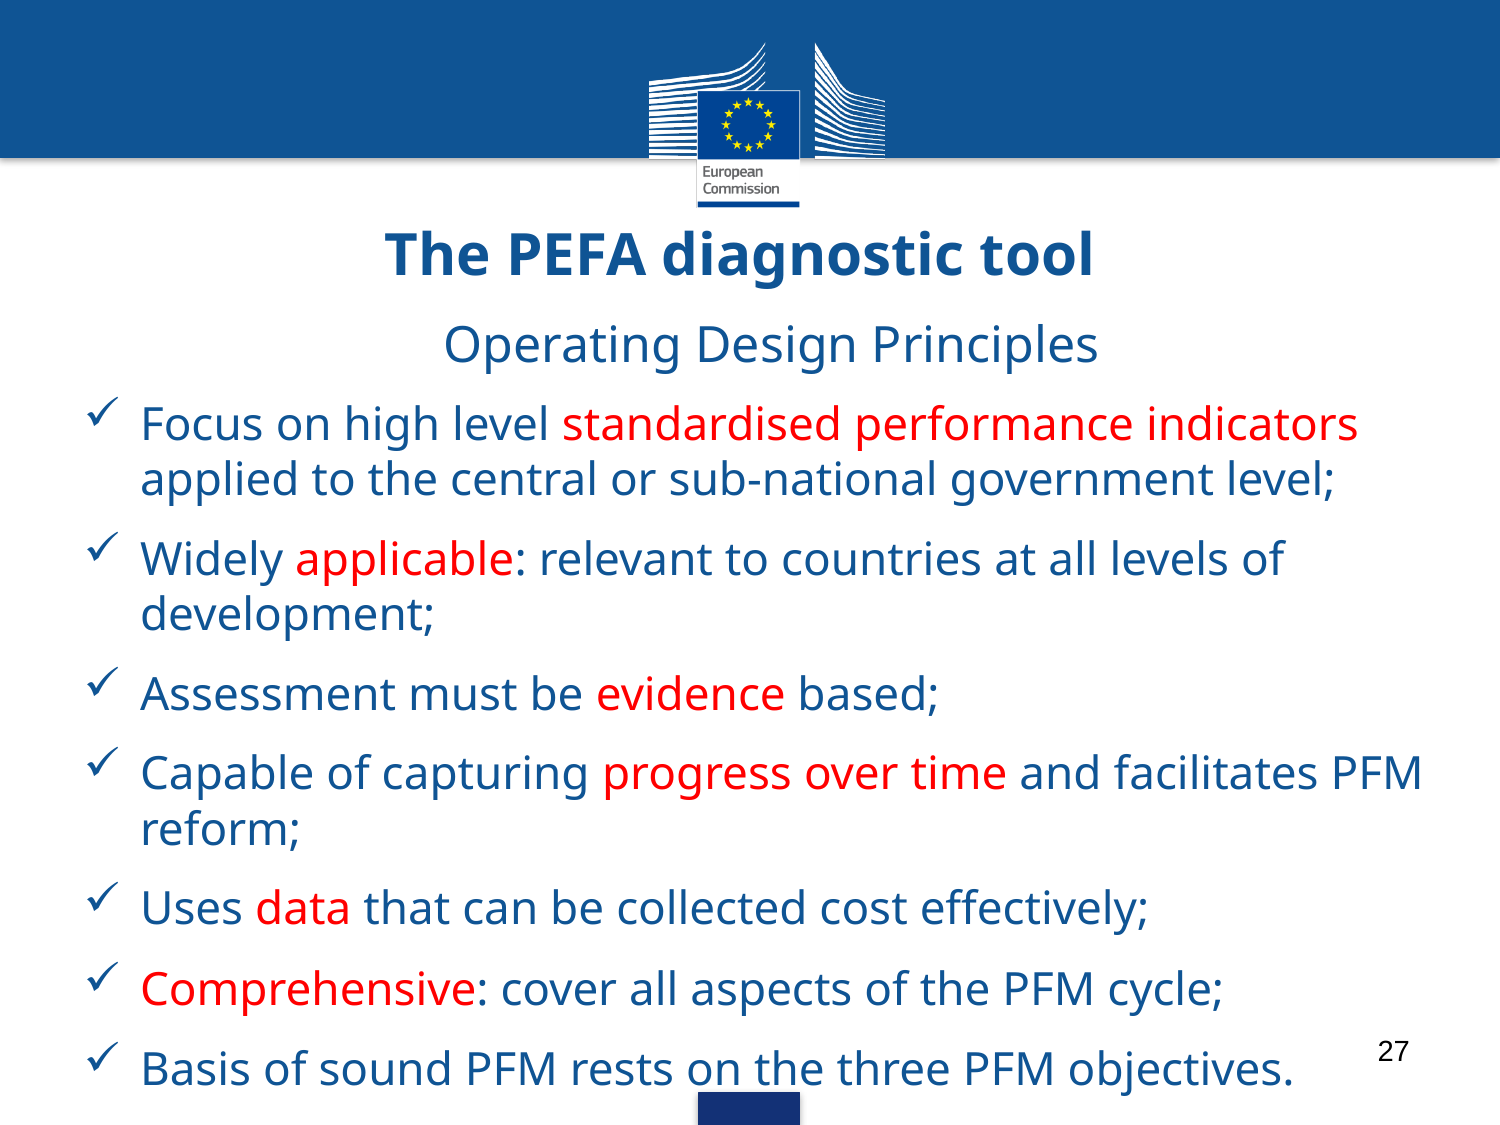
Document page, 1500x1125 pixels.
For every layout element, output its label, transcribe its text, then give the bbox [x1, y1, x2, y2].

picture [649, 42, 885, 199]
text_box Operating Design Principles [17, 316, 1483, 380]
text_box The PEFA diagnostic tool [64, 199, 1415, 306]
slide_number 27 [1074, 1024, 1426, 1103]
list Focus on high level standardised performance indicators applied to the central or sub-national government level; Widely applicable: relevant to countries at all levels of development; Assessment must be evidence based; Capable of capturing progress over time and facilitates PFM reform; Uses data that can be collected cost effectively; Comprehensive: cover all aspects of the PFM cycle; Basis of sound PFM rests on the three PFM objectives. 22 [37, 386, 1463, 1125]
